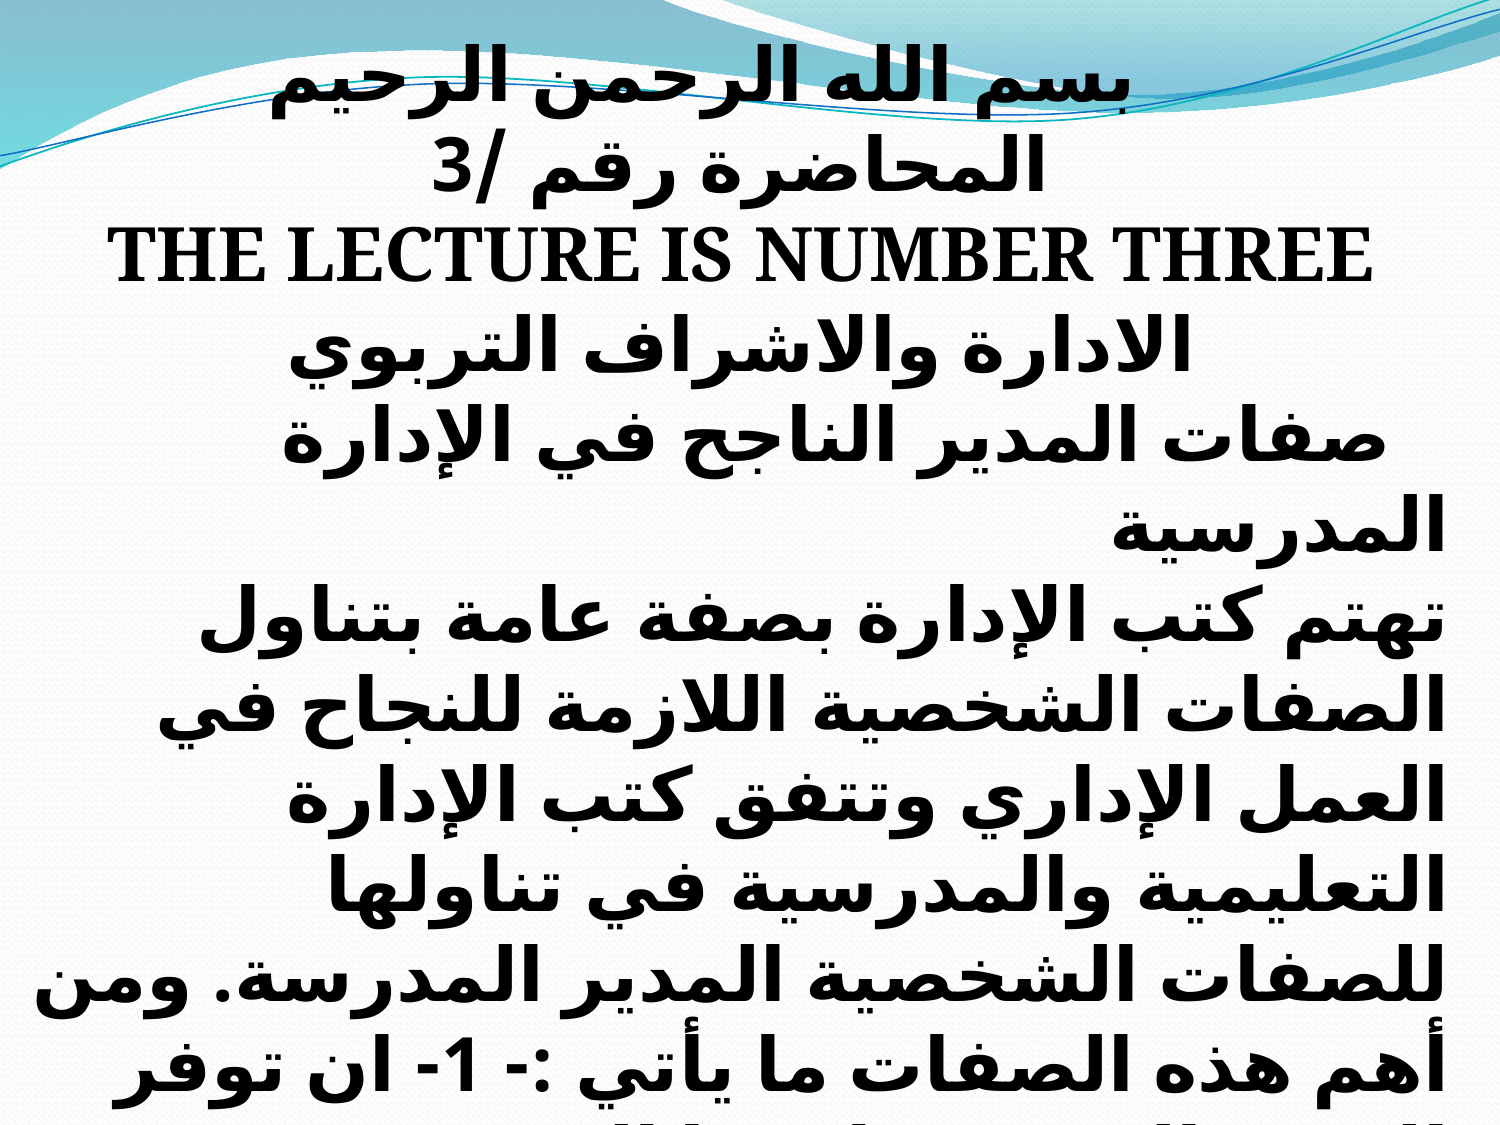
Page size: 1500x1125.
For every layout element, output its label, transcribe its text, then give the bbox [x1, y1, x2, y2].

text_box بسم الله الرحمن الرحيم المحاضرة رقم /3 THE LECTURE IS NUMBER THREE الادارة والاشراف التربوي صفات المدير الناجح في الإدارة المدرسية تهتم كتب الإدارة بصفة عامة بتناول الصفات الشخصية اللازمة للنجاح في العمل الإداري وتتفق كتب الإدارة التعليمية والمدرسية في تناولها للصفات الشخصية المدير المدرسة. ومن أهم هذه الصفات ما يأتي :- 1- ان توفر الصحة الجيدة بجانبيها الجسمي والنفسي، إذ إن ذلك يزيد من فرص نجاح مدير المدرسة في دورة القيادي. [17, 19, 1465, 1125]
